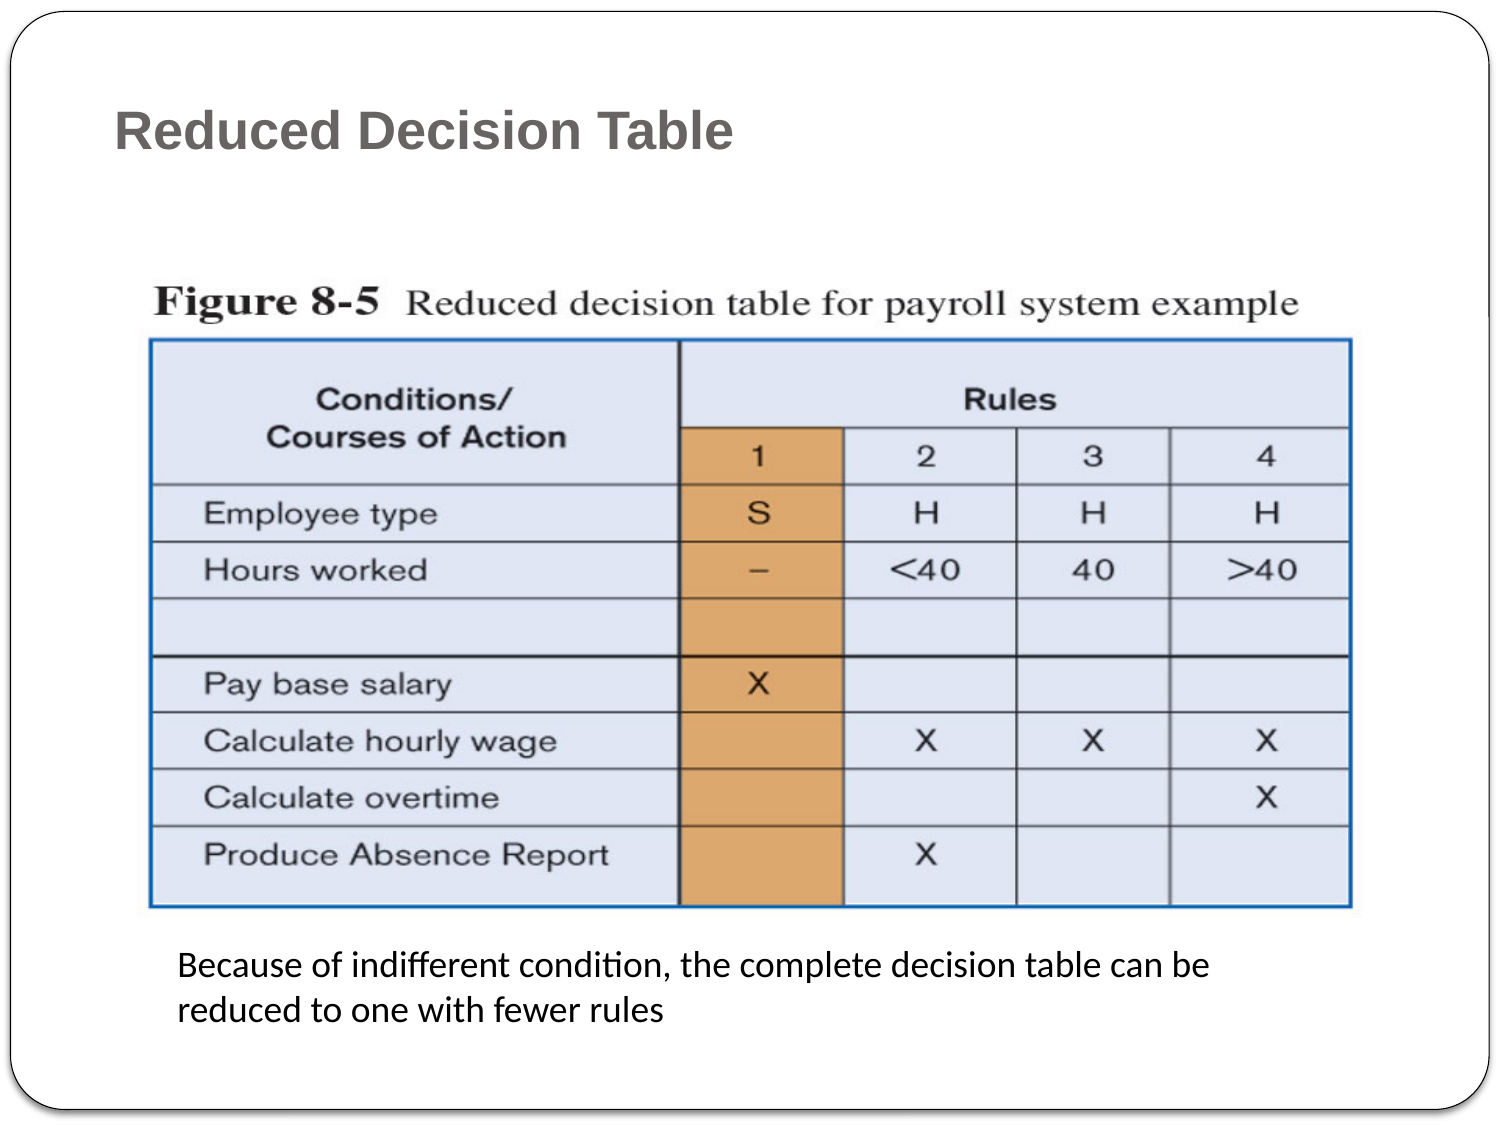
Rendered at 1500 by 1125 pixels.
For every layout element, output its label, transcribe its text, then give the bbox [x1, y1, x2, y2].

picture [124, 257, 1376, 926]
title Reduced Decision Table [99, 87, 1375, 175]
text_box Because of indifferent condition, the complete decision table can be reduced to one with fewer rules [162, 935, 1253, 1037]
